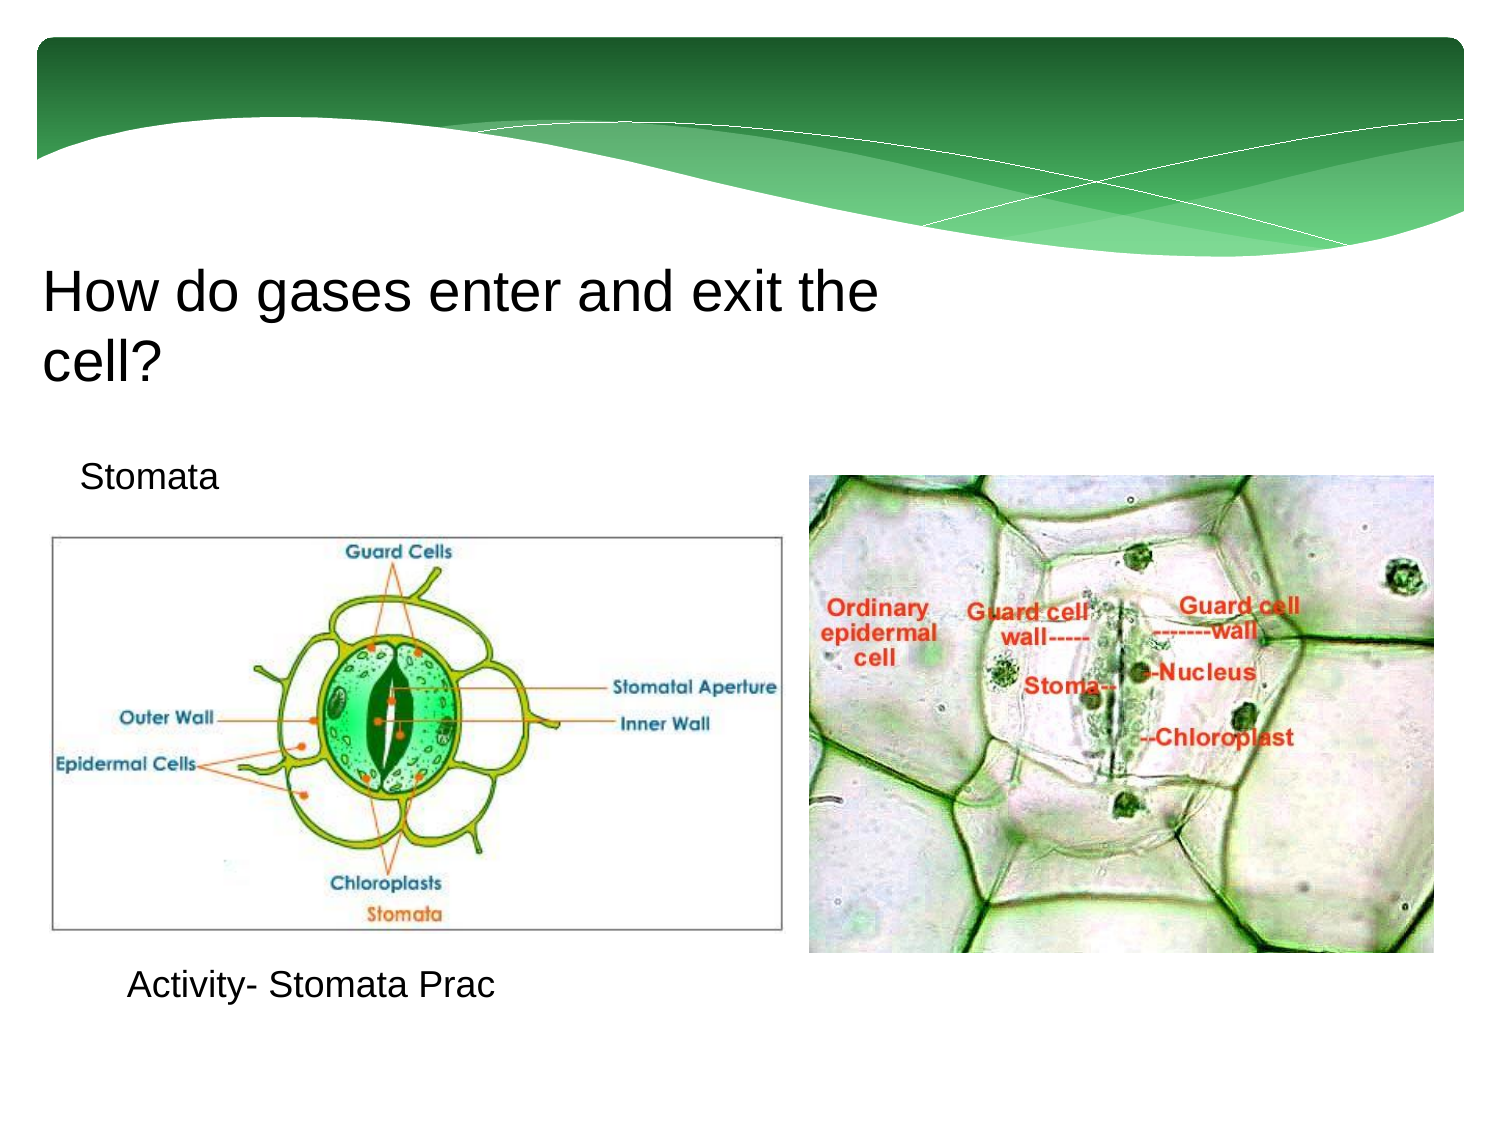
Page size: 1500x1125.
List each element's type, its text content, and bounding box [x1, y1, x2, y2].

picture [48, 534, 786, 934]
picture [808, 474, 1434, 953]
text_box Stomata [64, 444, 542, 505]
text_box How do gases enter and exit the cell? [28, 245, 919, 401]
text_box Activity- Stomata Prac [112, 952, 764, 1012]
